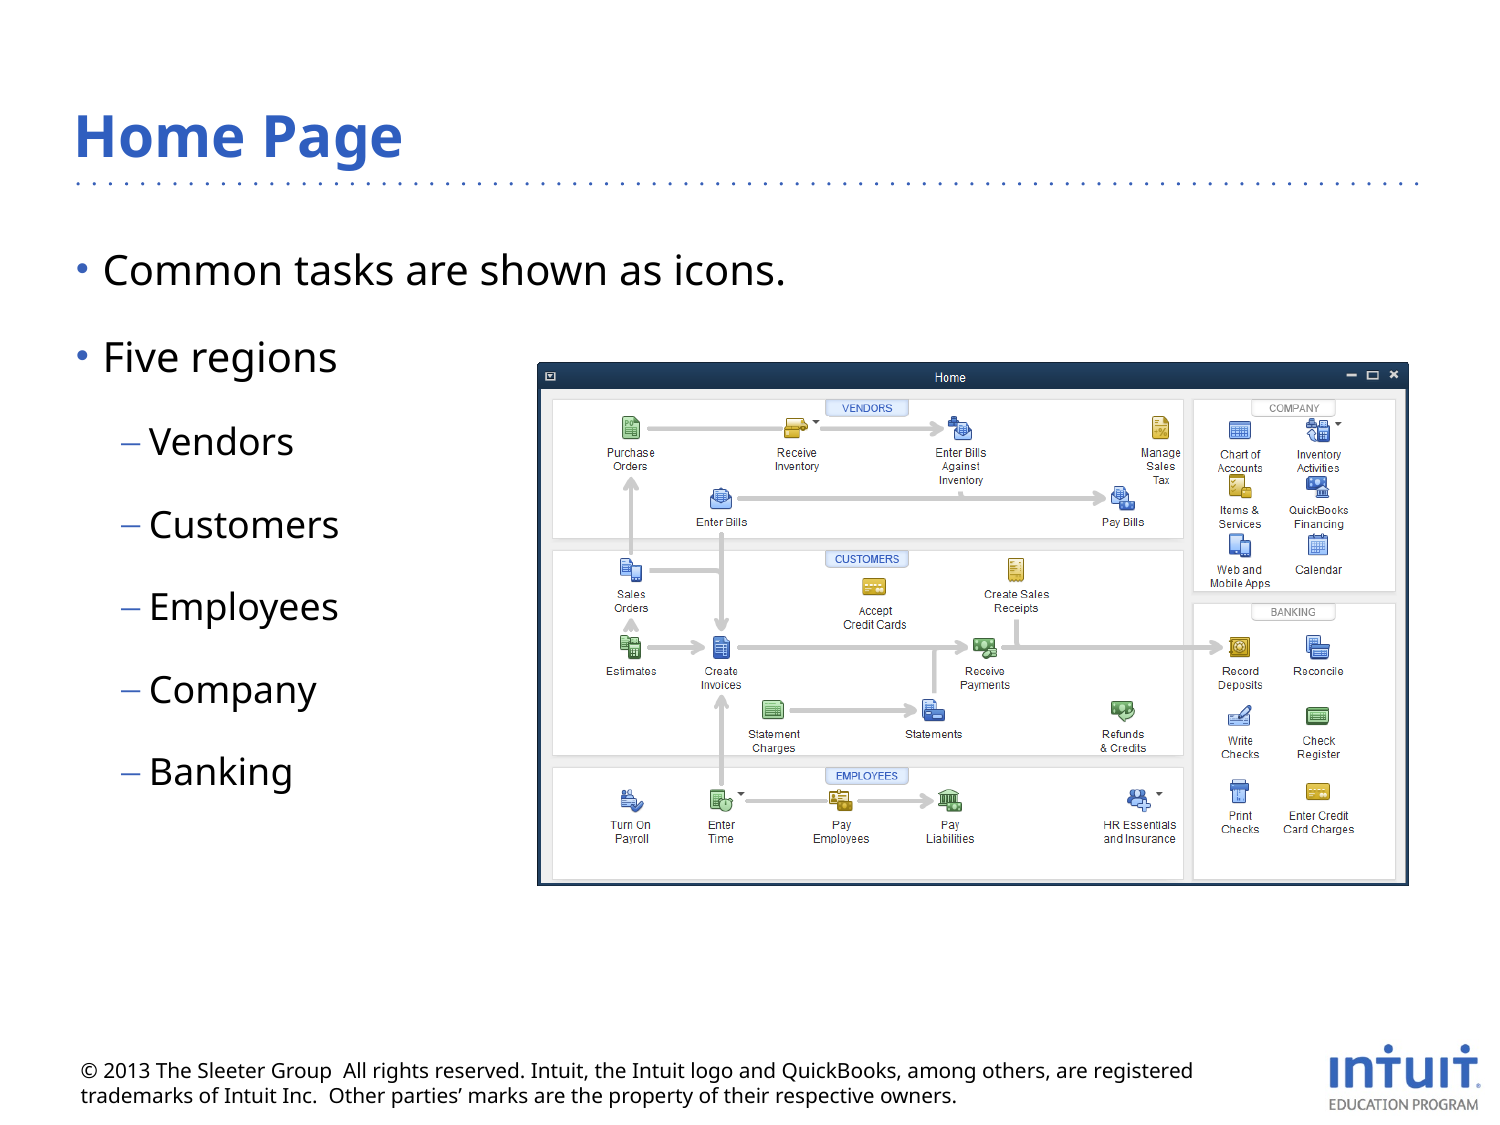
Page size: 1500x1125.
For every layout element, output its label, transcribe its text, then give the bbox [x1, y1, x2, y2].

picture [537, 362, 1410, 886]
picture [1325, 1039, 1485, 1116]
title Home Page [73, 62, 1424, 169]
list Common tasks are shown as icons. Five regions Vendors Customers Employees Company Banking [75, 235, 1424, 1012]
